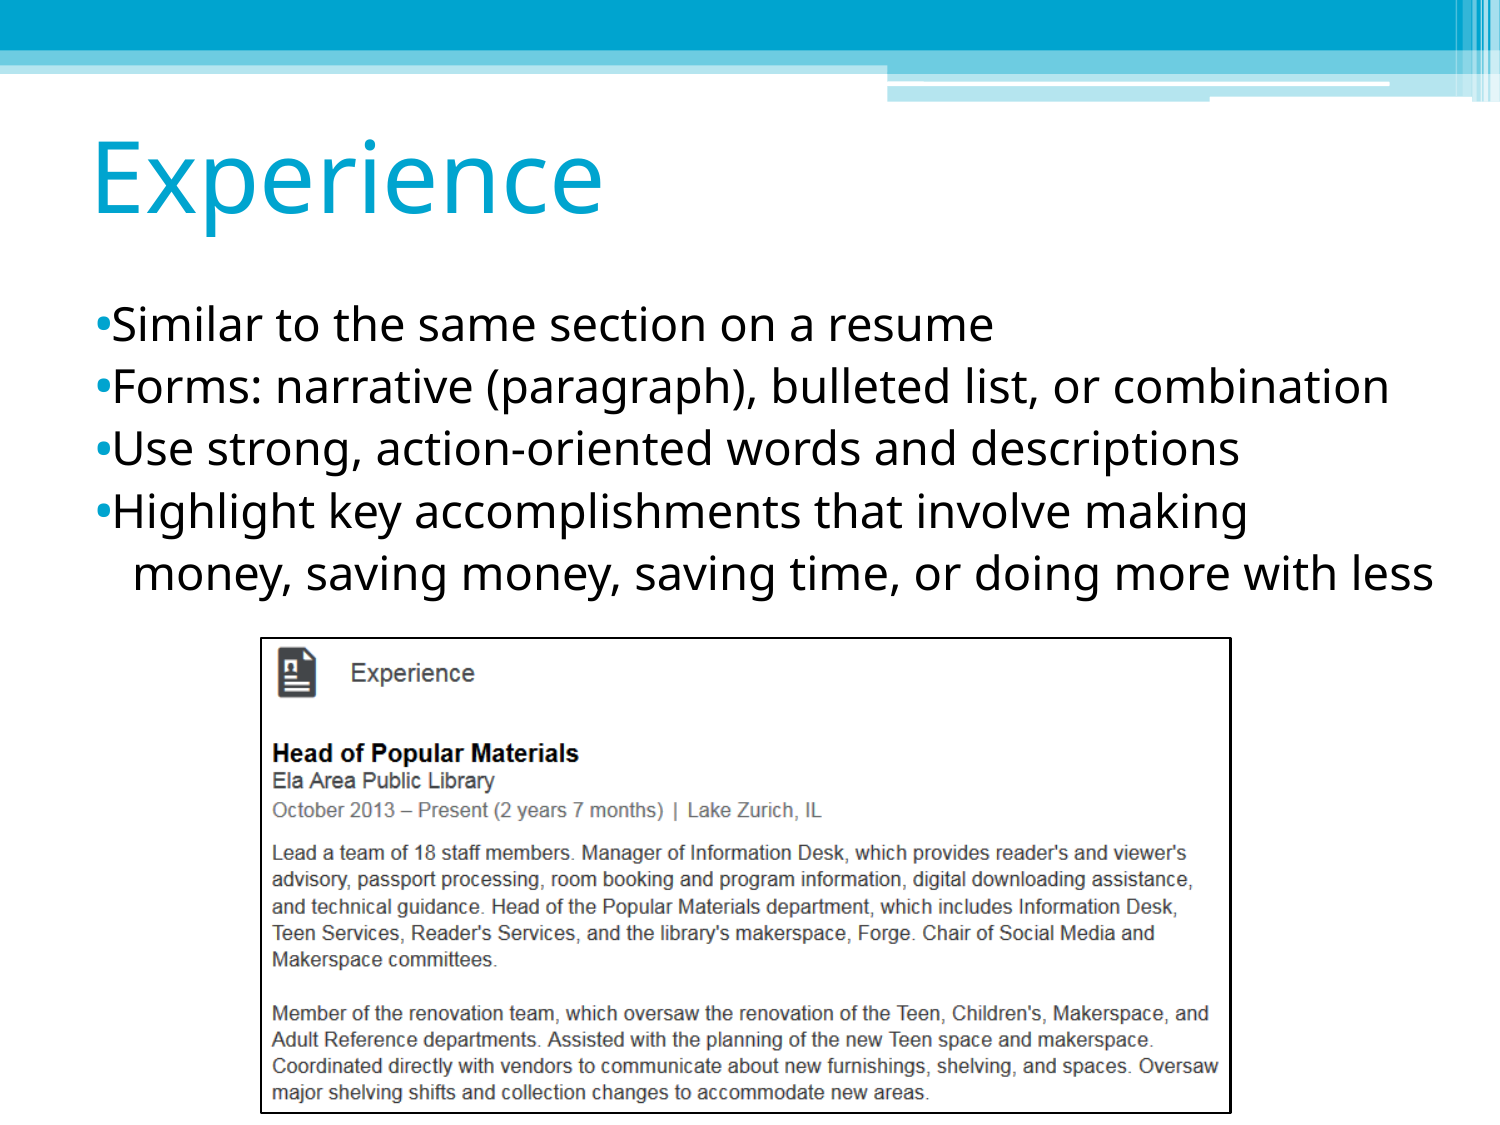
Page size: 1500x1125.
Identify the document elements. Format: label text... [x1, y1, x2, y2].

title Experience [75, 85, 1425, 261]
picture [261, 638, 1230, 1112]
list Similar to the same section on a resume Forms: narrative (paragraph), bulleted list, or combination Use strong, action-oriented words and descriptions Highlight key accomplishments that involve making money, saving money, saving time, or doing more with less [80, 286, 1462, 641]
